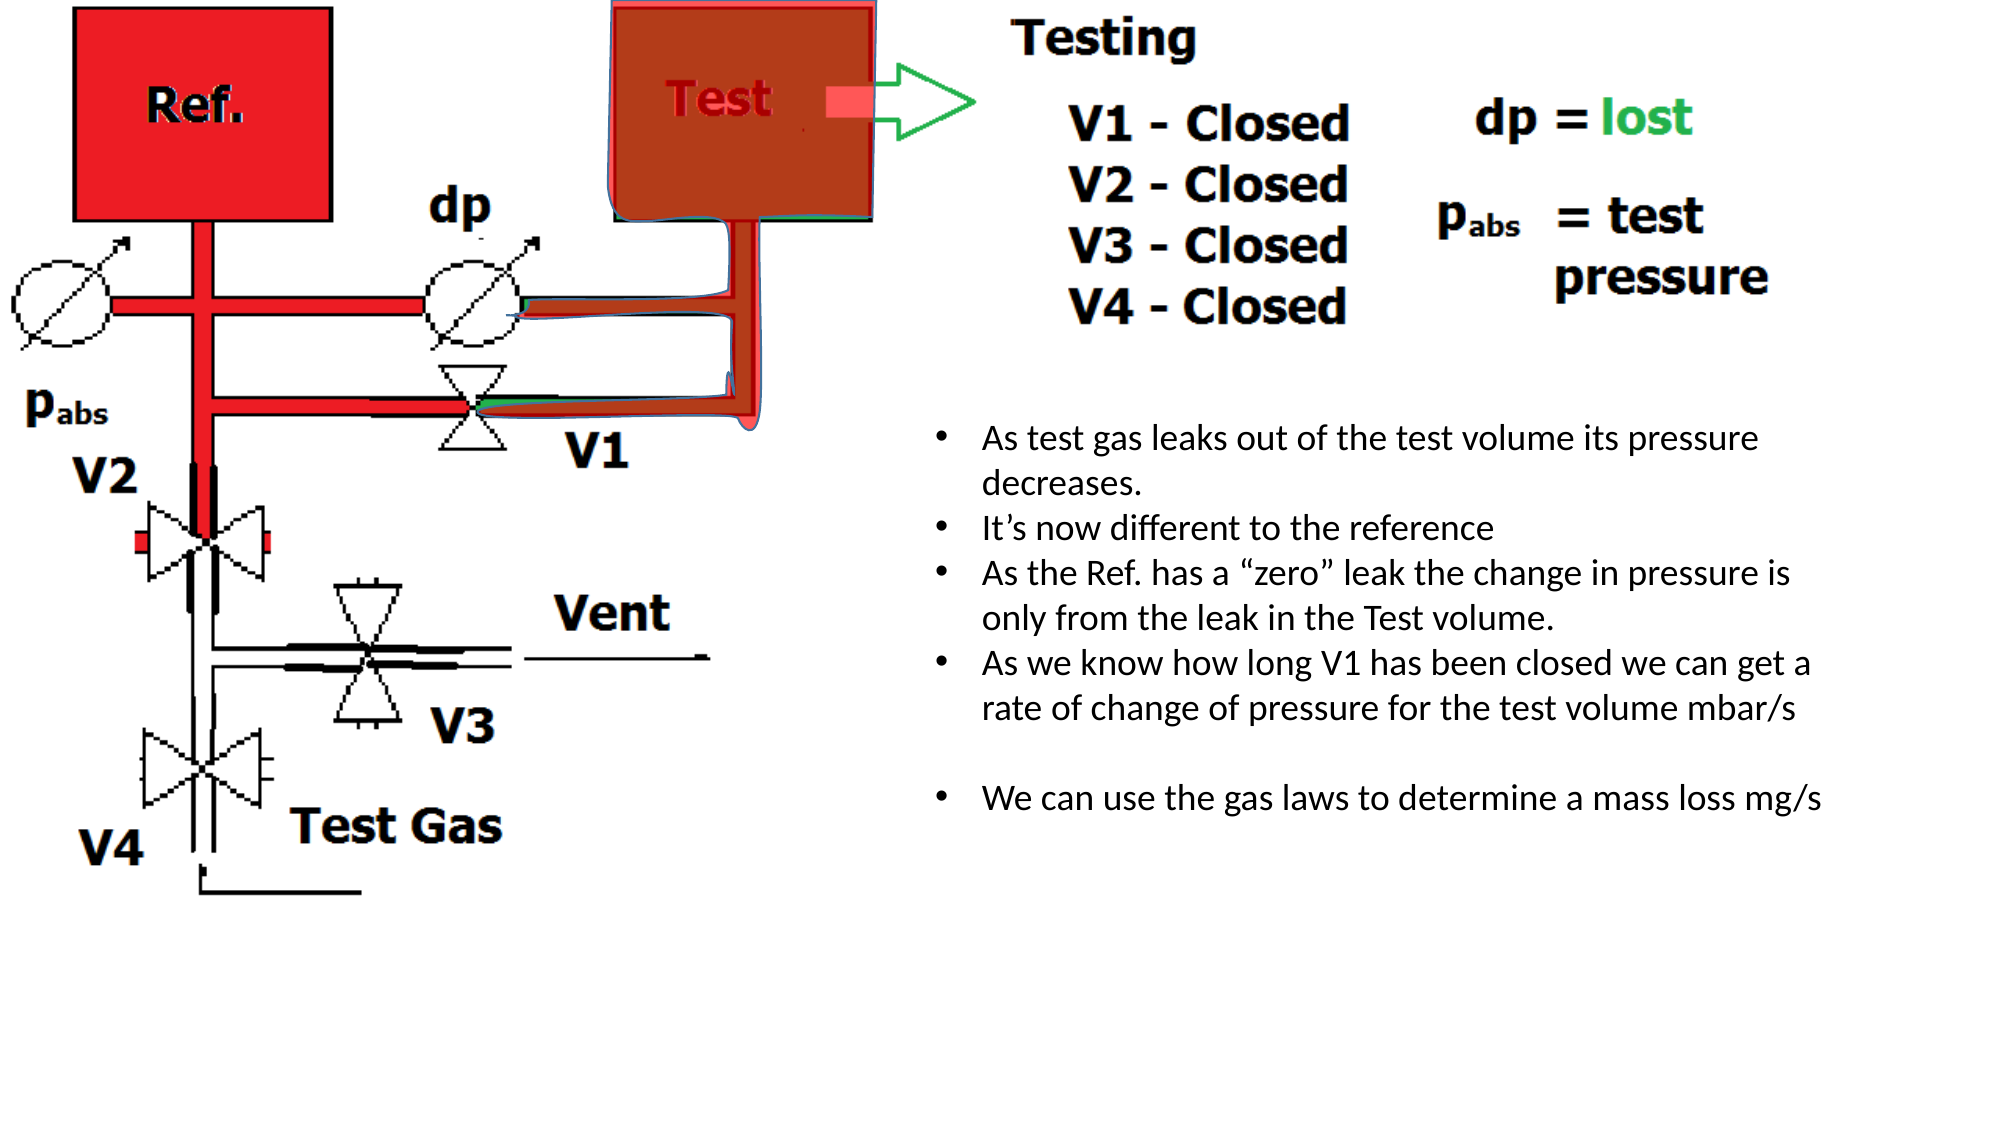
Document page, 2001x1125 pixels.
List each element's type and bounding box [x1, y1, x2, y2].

picture [10, 0, 1863, 925]
